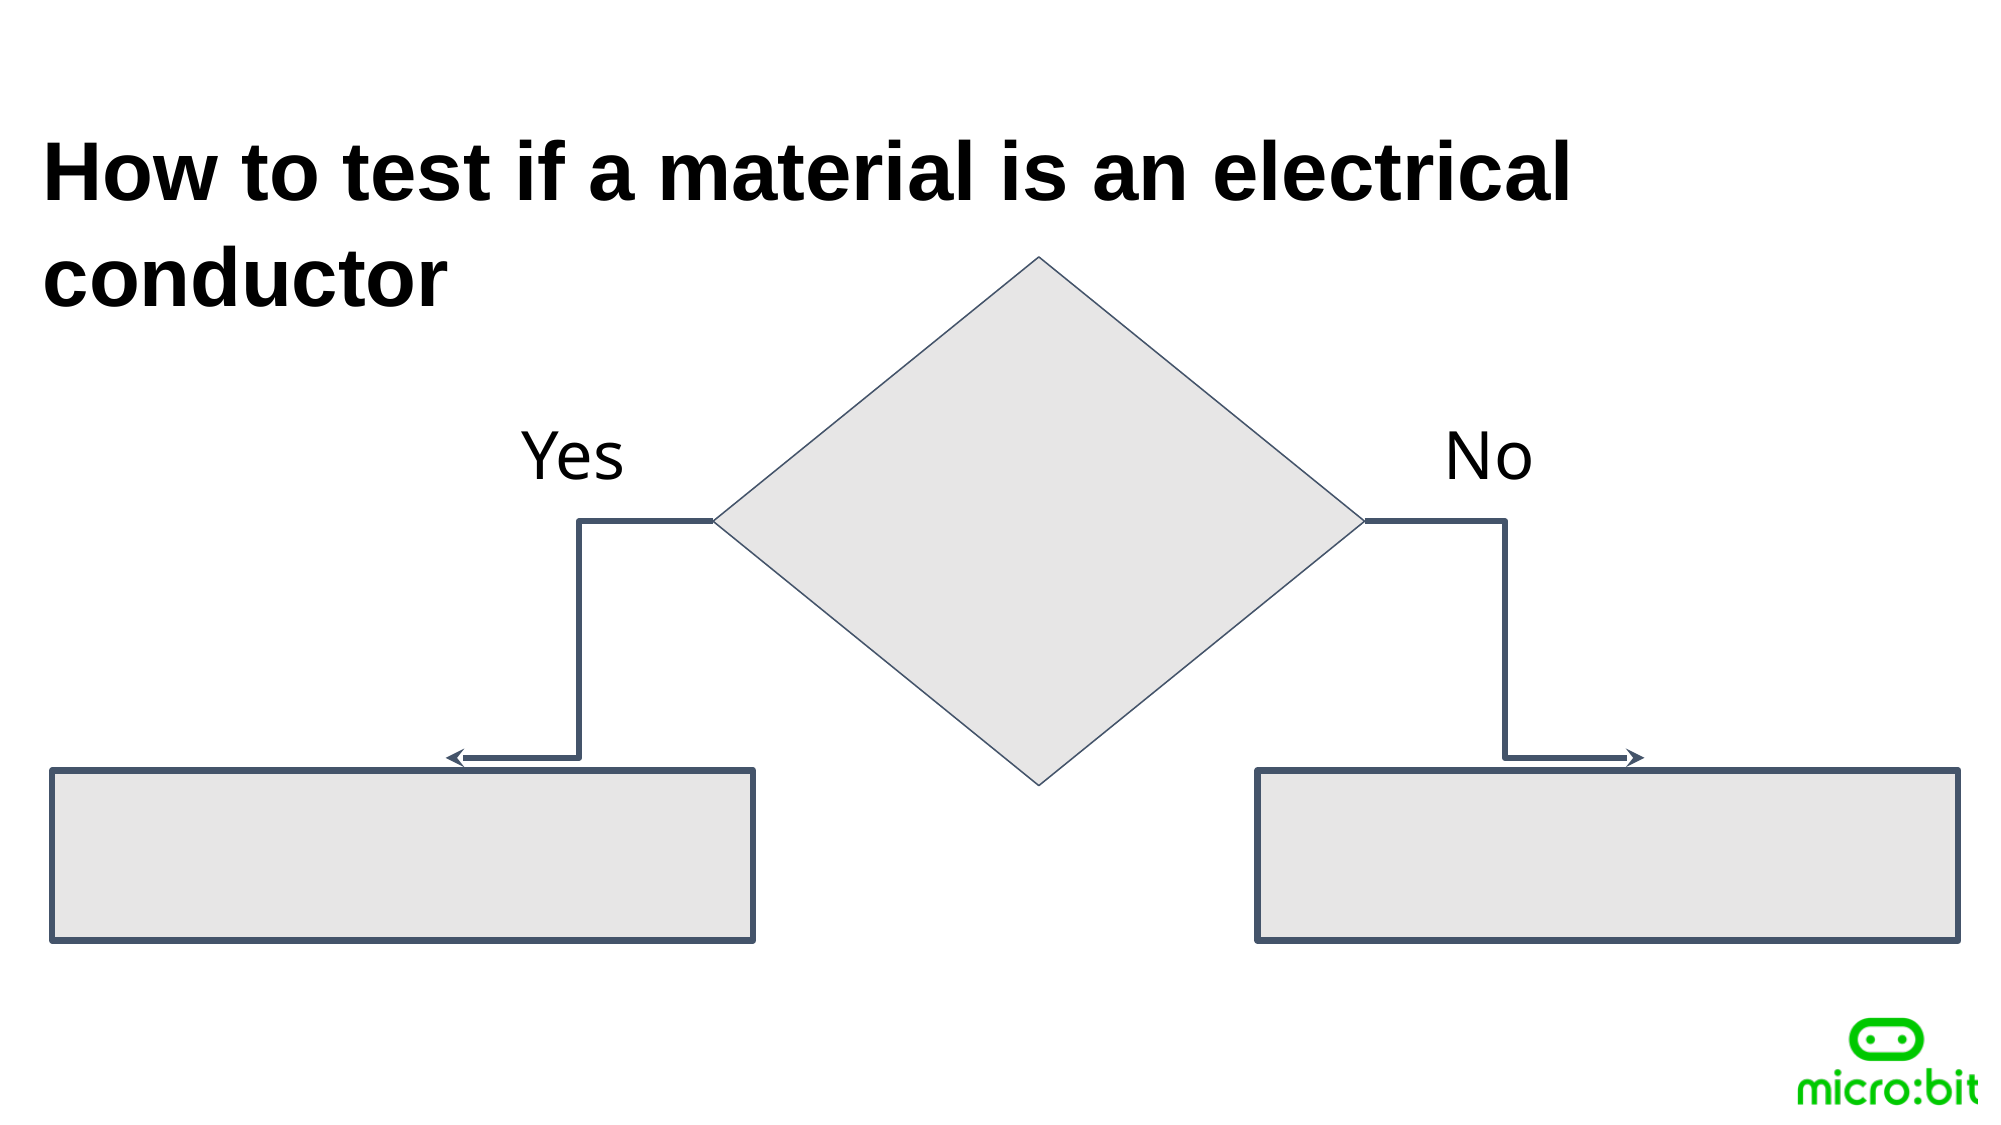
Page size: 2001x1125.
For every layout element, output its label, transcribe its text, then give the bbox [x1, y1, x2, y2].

text_box No [1428, 397, 1572, 491]
text_box Yes [506, 397, 650, 491]
text_box How to test if a material is an electrical conductor [27, 23, 1941, 847]
text_box [52, 770, 754, 941]
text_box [1364, 520, 1645, 759]
text_box [714, 381, 1364, 786]
text_box [1289, 757, 1941, 851]
text_box [911, 256, 1166, 360]
text_box [1257, 770, 1959, 941]
picture [1797, 1017, 1978, 1106]
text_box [445, 520, 714, 759]
text_box [67, 757, 754, 851]
text_box [885, 360, 1199, 589]
